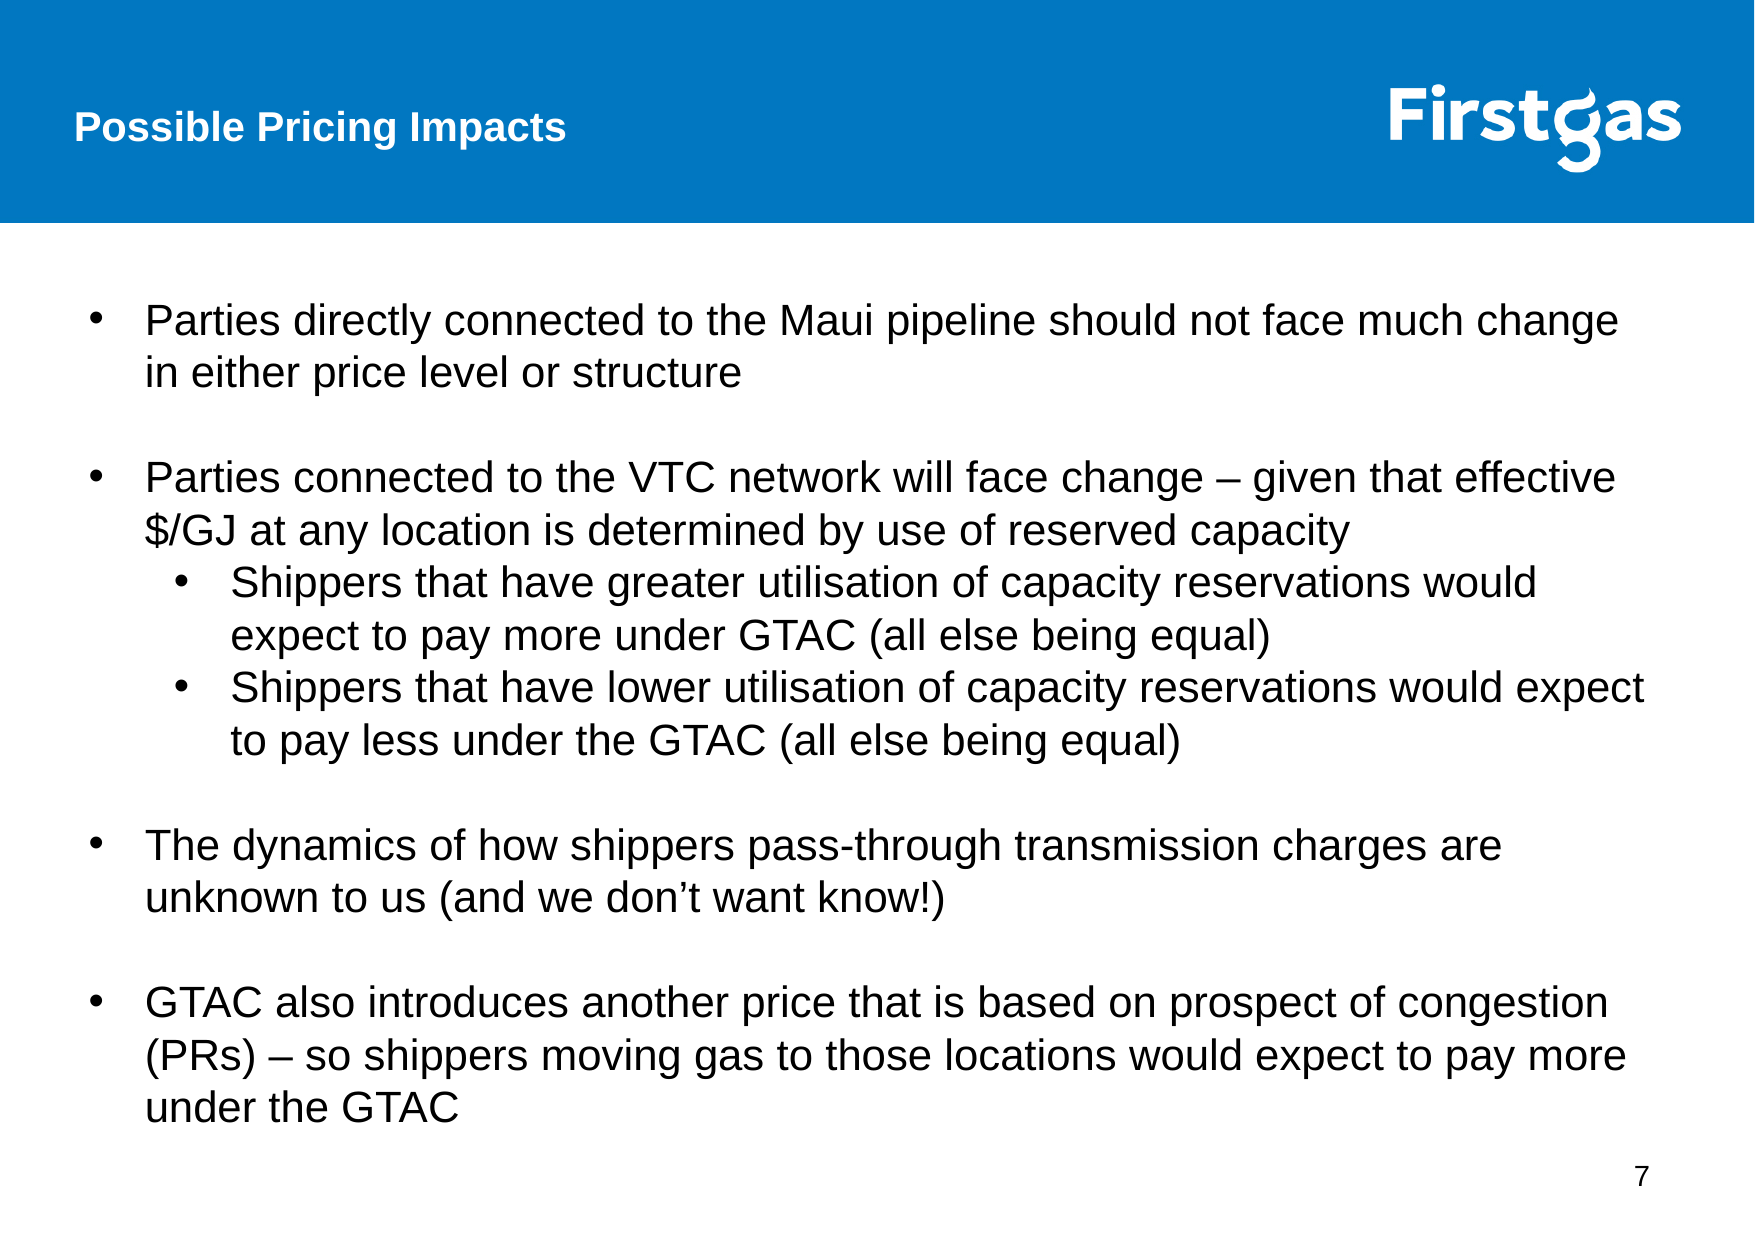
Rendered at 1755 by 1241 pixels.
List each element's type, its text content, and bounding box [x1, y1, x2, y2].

text_box Possible Pricing Impacts [73, 78, 1350, 148]
picture [0, 0, 1755, 1241]
text_box Parties directly connected to the Maui pipeline should not face much change in either price level or structure Parties connected to the VTC network will face change – given that effective $/GJ at any location is determined by use of reserved capacity Shippers that have greater utilisation of capacity reservations would expect to pay more under GTAC (all else being equal) Shippers that have lower utilisation of capacity reservations would expect to pay less under the GTAC (all else being equal) The dynamics of how shippers pass-through transmission charges are unknown to us (and we don’t want know!) GTAC also introduces another price that is based on prospect of congestion (PRs) – so shippers moving gas to those locations would expect to pay more under the GTAC [73, 284, 1667, 1139]
slide_number 7 [1257, 1149, 1667, 1216]
